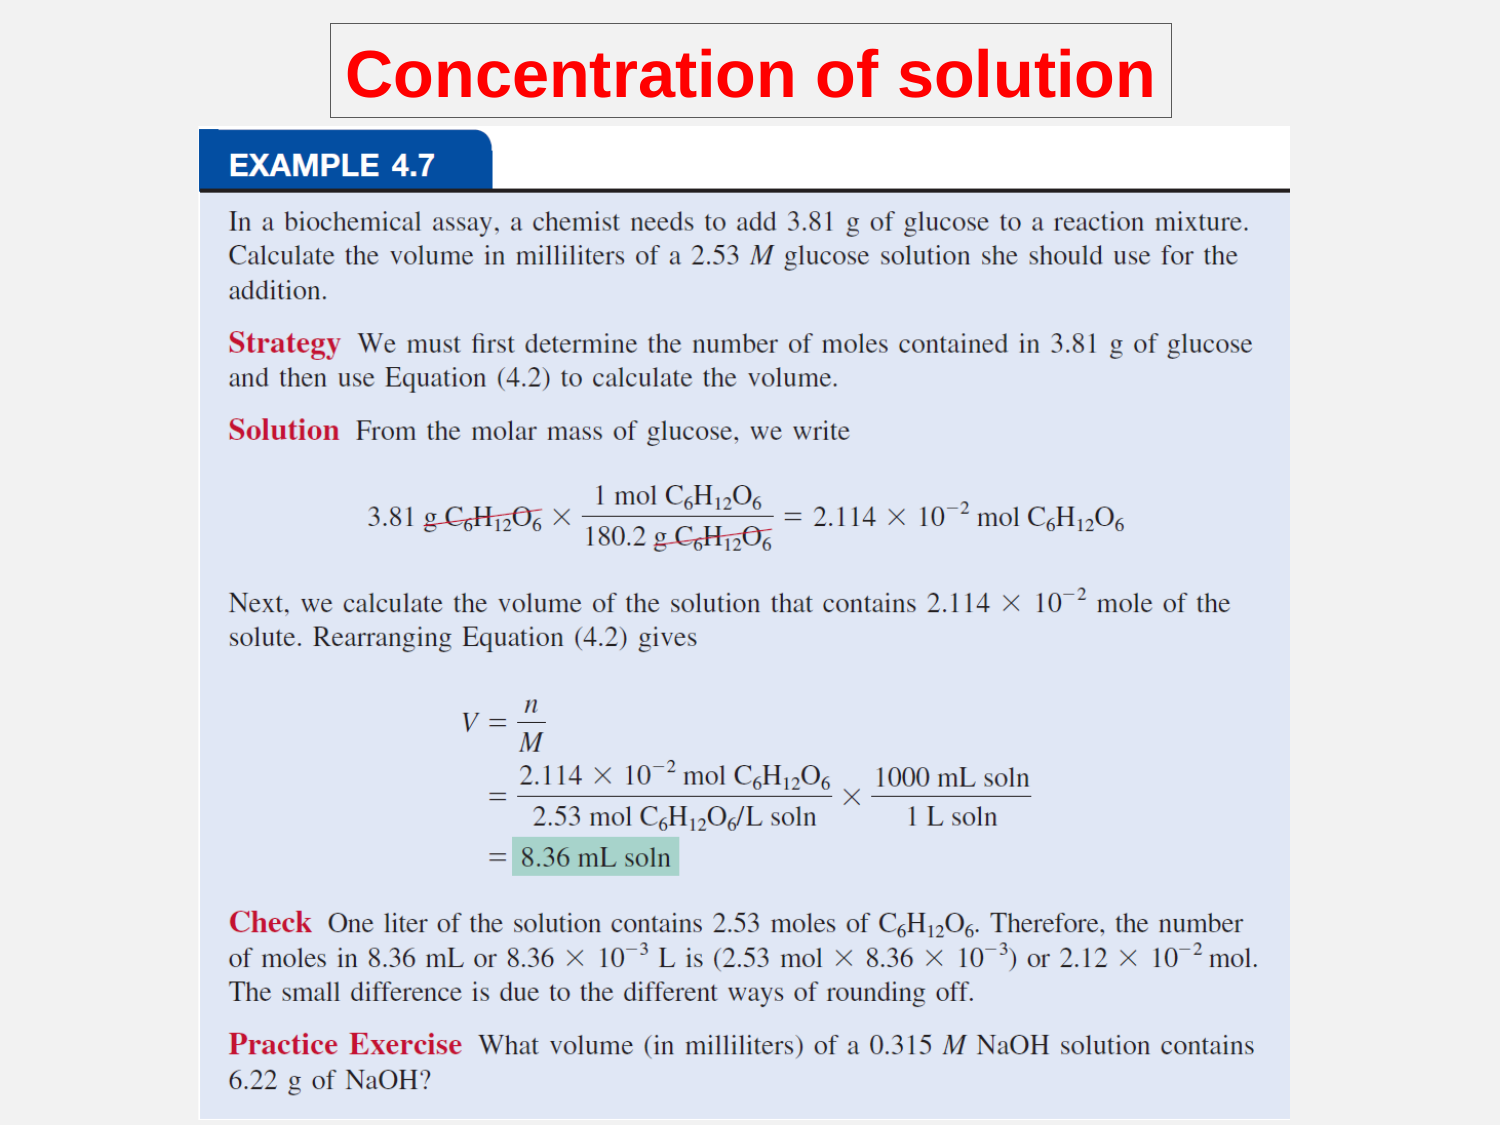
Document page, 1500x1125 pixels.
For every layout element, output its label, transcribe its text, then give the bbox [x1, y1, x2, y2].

picture [198, 126, 1290, 1120]
text_box Concentration of solution [330, 23, 1172, 118]
